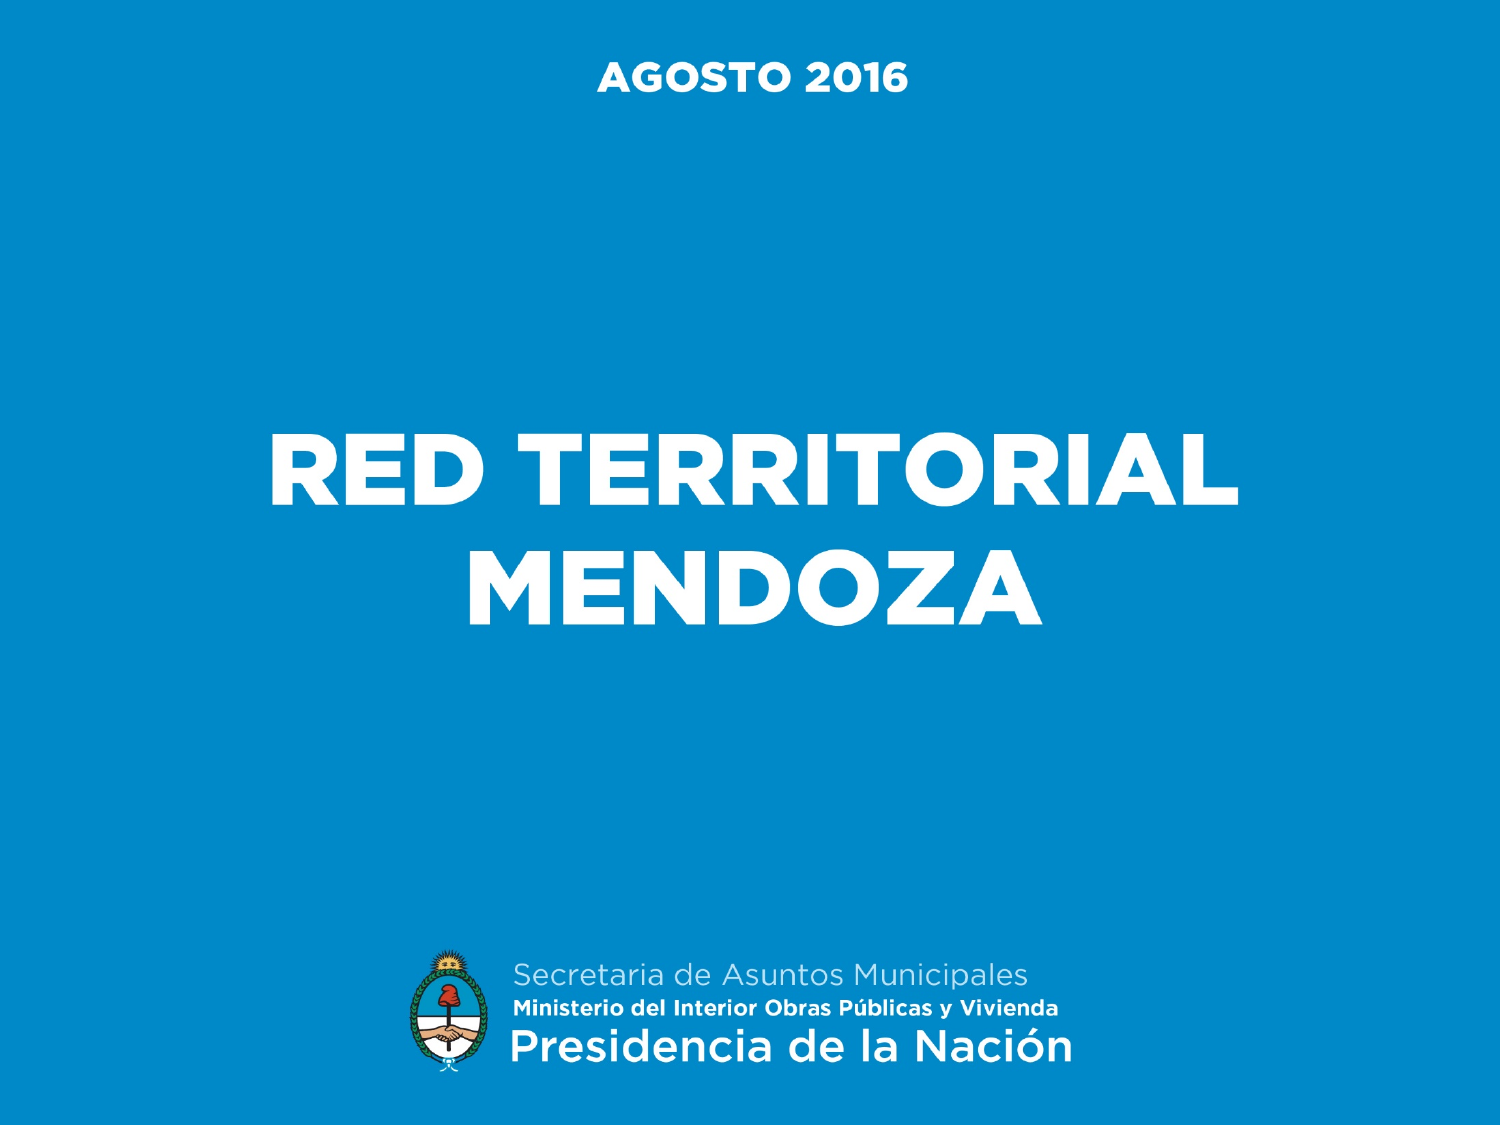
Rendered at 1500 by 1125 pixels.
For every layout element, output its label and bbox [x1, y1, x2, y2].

list [0, 0, 1500, 1125]
